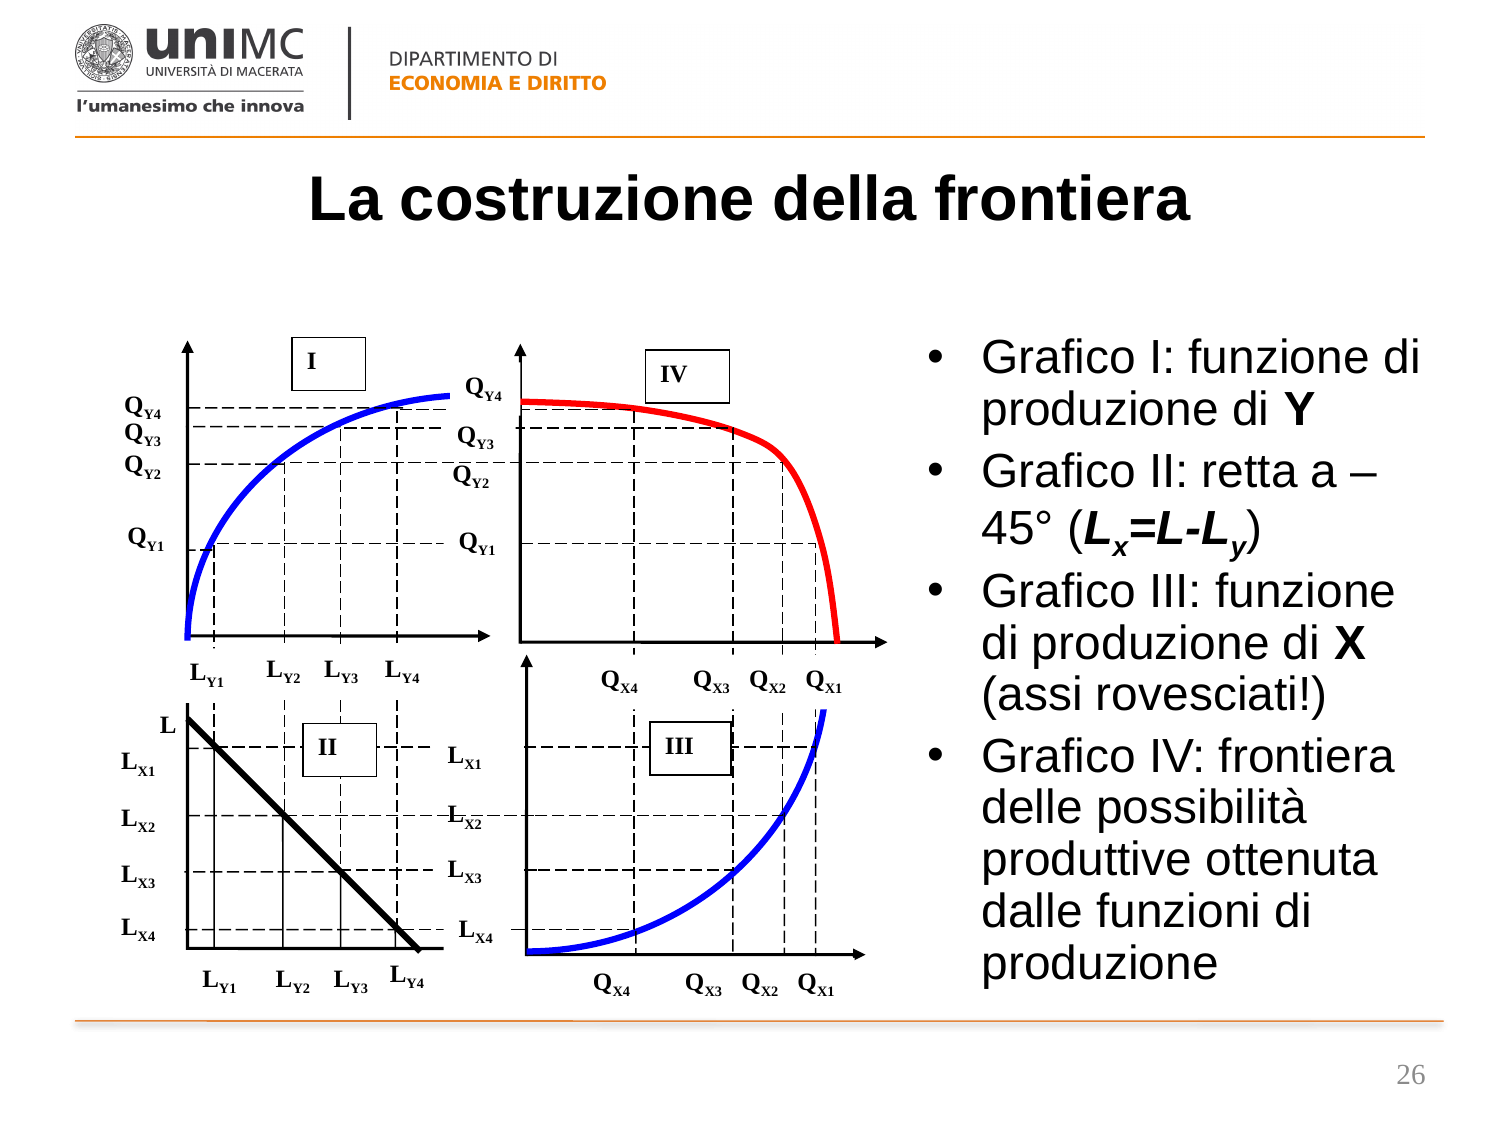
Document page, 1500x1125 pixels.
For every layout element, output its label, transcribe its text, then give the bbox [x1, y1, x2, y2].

list Grafico I: funzione di produzione di Y Grafico II: retta a –45° (Lx=L-Ly) Grafico III: funzione di produzione di X (assi rovesciati!) Grafico IV: frontiera delle possibilità produttive ottenuta dalle funzioni di produzione [912, 324, 1463, 1000]
title La costruzione della frontiera [75, 149, 1425, 241]
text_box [105, 337, 888, 1013]
picture [75, 24, 1425, 138]
slide_number 26 [1091, 1042, 1442, 1103]
